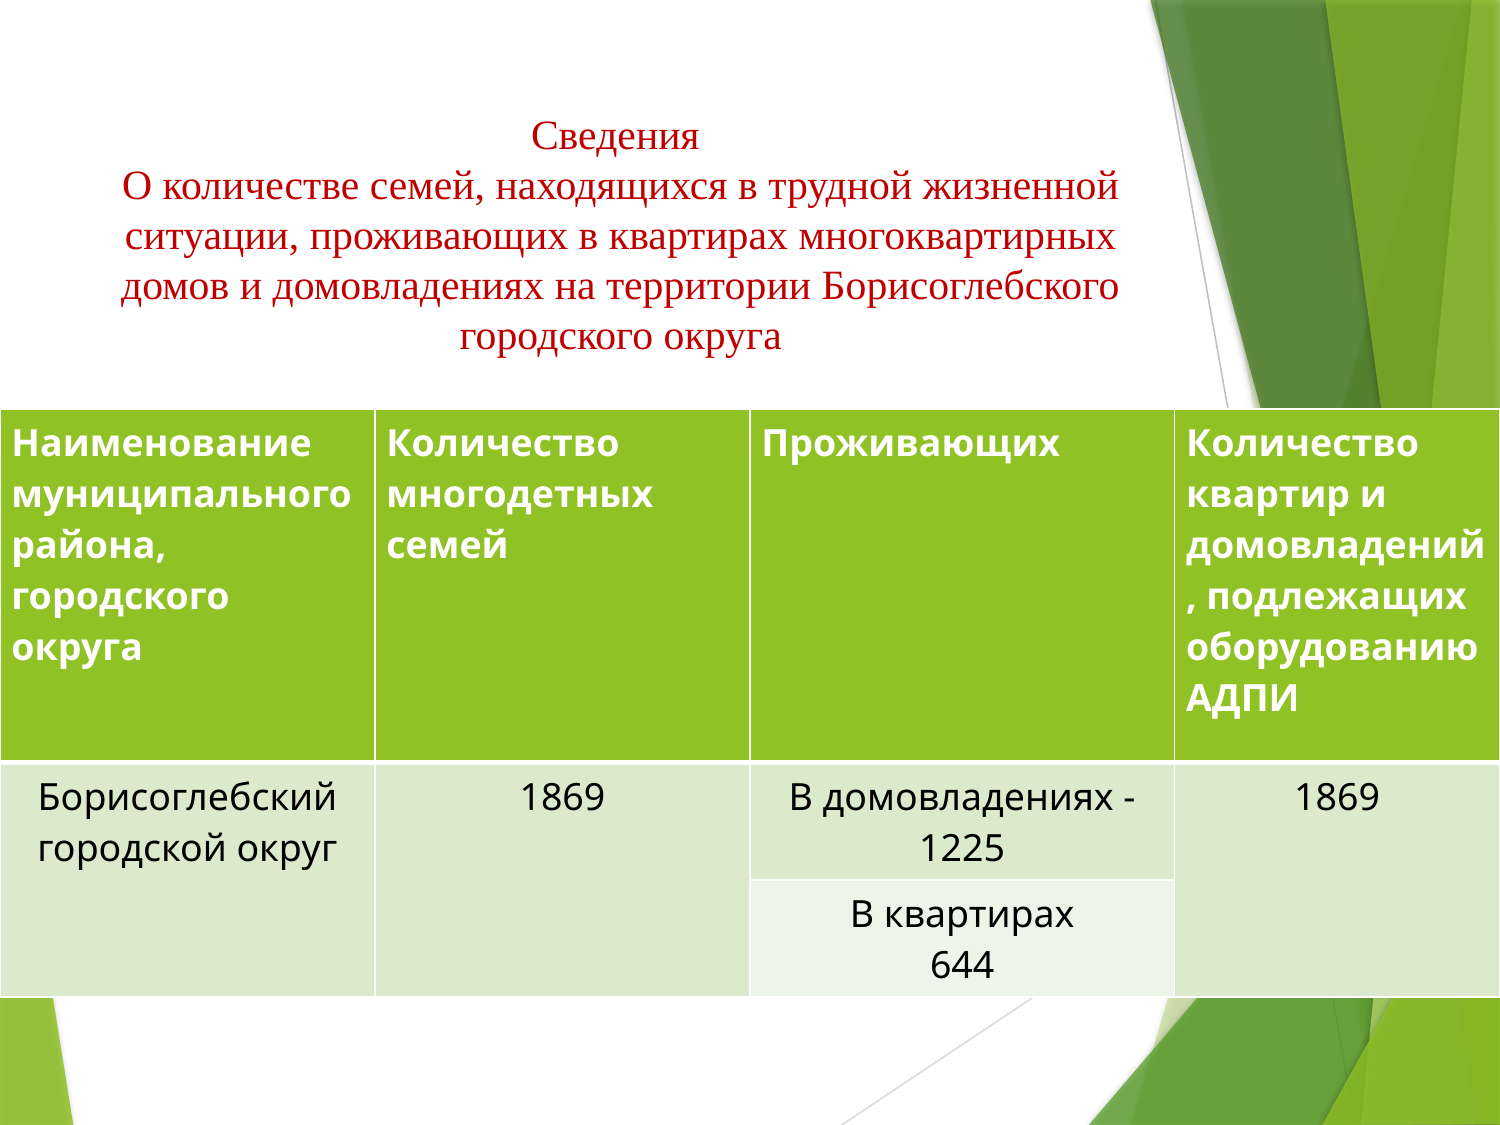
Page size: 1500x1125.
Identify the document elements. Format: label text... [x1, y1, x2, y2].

table_header Наименование муниципального района, городского округа [1, 410, 374, 760]
table_header Количество квартир и домовладений, подлежащих оборудованию АДПИ [1175, 410, 1499, 760]
table_cell В домовладениях - 1225 [751, 765, 1174, 879]
table_header Количество многодетных семей [376, 410, 749, 760]
table_cell 1869 [376, 765, 749, 996]
table_header Проживающих [751, 410, 1174, 760]
title Сведения О количестве семей, находящихся в трудной жизненной ситуации, проживающих в квартирах многоквартирных домов и домовладениях на территории Борисоглебского городского округа [99, 99, 1142, 317]
table_cell 1869 [1175, 765, 1499, 996]
table_cell Борисоглебский городской округ [1, 765, 374, 996]
table_cell В квартирах 644 [751, 881, 1174, 996]
